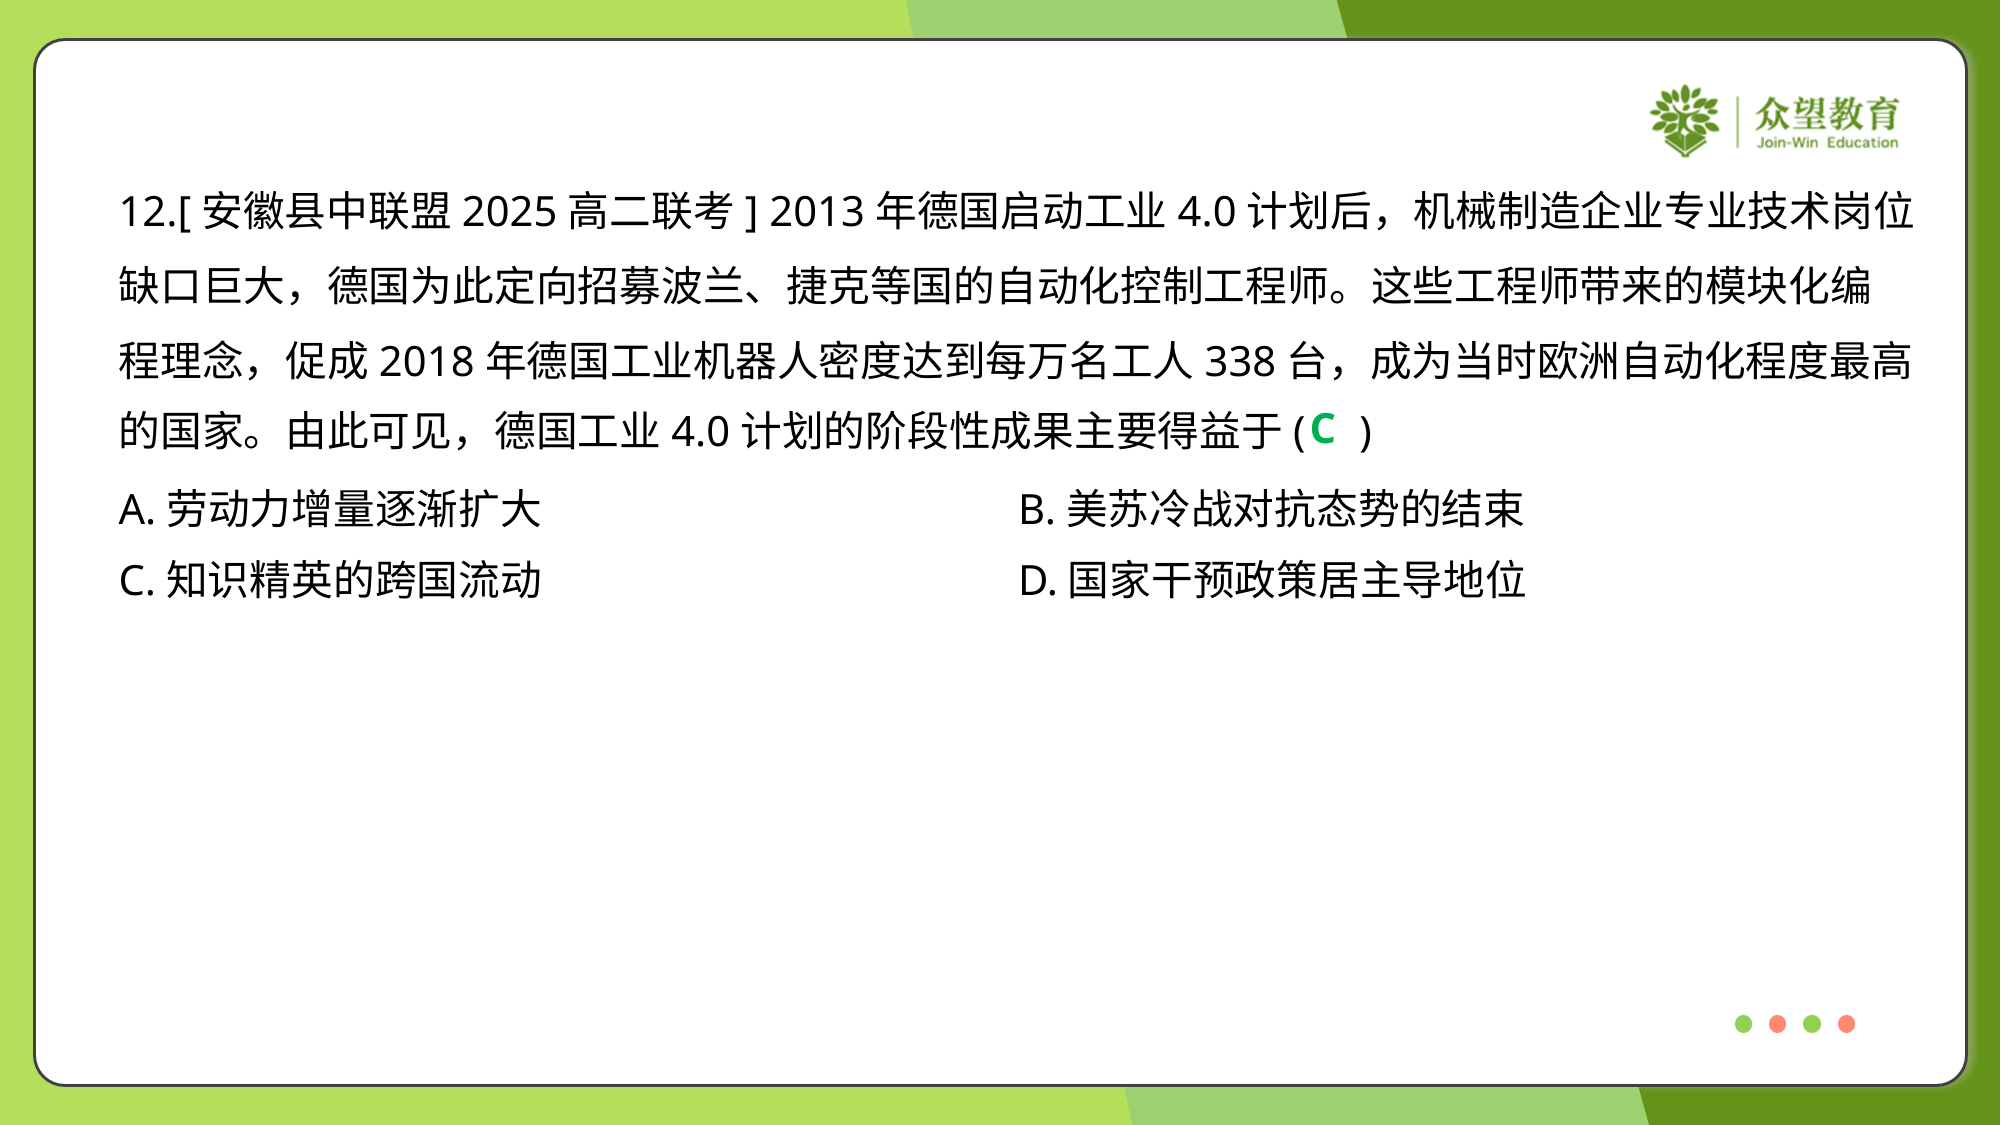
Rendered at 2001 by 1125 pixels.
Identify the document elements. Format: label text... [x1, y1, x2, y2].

text_box 12.[安徽县中联盟2025高二联考] 2013年德国启动工业4.0计划后，机械制造企业专业技术岗位 缺口巨大，德国为此定向招募波兰、捷克等国的自动化控制工程师。这些工程师带来的模块化编 程理念，促成2018年德国工业机器人密度达到每万名工人338台，成为当时欧洲自动化程度最高 的国家。由此可见，德国工业4.0计划的阶段性成果主要得益于( ) [118, 159, 1883, 448]
picture [0, 0, 2000, 1125]
text_box C [1293, 381, 1353, 446]
text_box A.劳动力增量逐渐扩大 B.美苏冷战对抗态势的结束 C.知识精英的跨国流动 D.国家干预政策居主导地位 [118, 457, 1883, 597]
